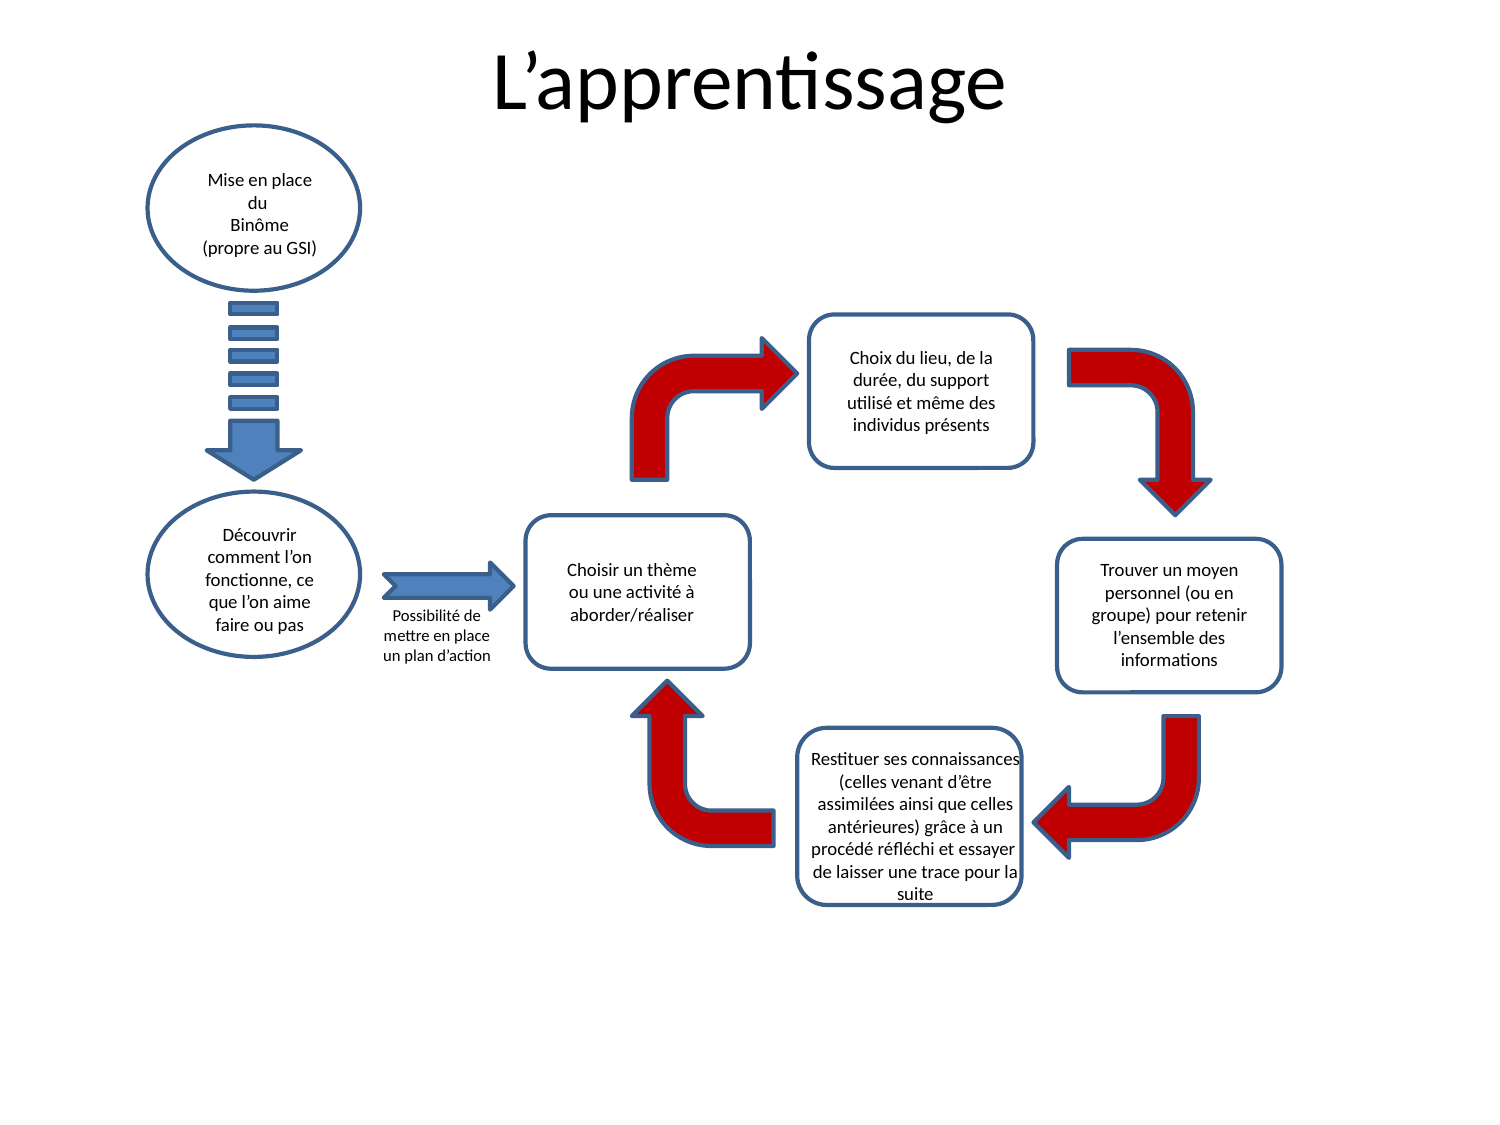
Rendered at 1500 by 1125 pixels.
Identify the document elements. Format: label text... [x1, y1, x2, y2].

text_box [204, 418, 304, 482]
text_box Possibilité de mettre en place un plan d’action [360, 597, 514, 673]
text_box [1054, 536, 1284, 695]
text_box Choix du lieu, de la durée, du support utilisé et même des individus présents [820, 338, 1022, 443]
text_box [381, 560, 516, 597]
text_box [190, 643, 318, 660]
text_box [1046, 714, 1201, 860]
text_box [801, 725, 1018, 739]
text_box [145, 489, 332, 638]
text_box [806, 312, 1036, 471]
text_box [629, 336, 800, 482]
text_box [228, 395, 279, 411]
text_box [337, 519, 363, 629]
text_box Découvrir comment l’on fonctionne, ce que l’on aime faire ou pas [182, 515, 337, 643]
text_box [228, 325, 279, 341]
text_box [523, 513, 753, 671]
text_box Restituer ses connaissances (celles venant d’être assimilées ainsi que celles antérieures) grâce à un procédé réfléchi et essayer de laisser une trace pour la suite [785, 739, 1046, 912]
text_box Mise en place du Binôme (propre au GSI) [182, 160, 337, 266]
text_box Trouver un moyen personnel (ou en groupe) pour retenir l’ensemble des informations [1068, 550, 1270, 678]
text_box [1066, 347, 1213, 518]
text_box Choisir un thème ou une activité à aborder/réaliser [549, 550, 715, 633]
text_box [629, 678, 776, 849]
text_box [145, 123, 363, 293]
text_box L’apprentissage [336, 19, 1164, 134]
text_box [228, 301, 279, 316]
text_box [228, 371, 279, 387]
text_box [228, 348, 279, 364]
